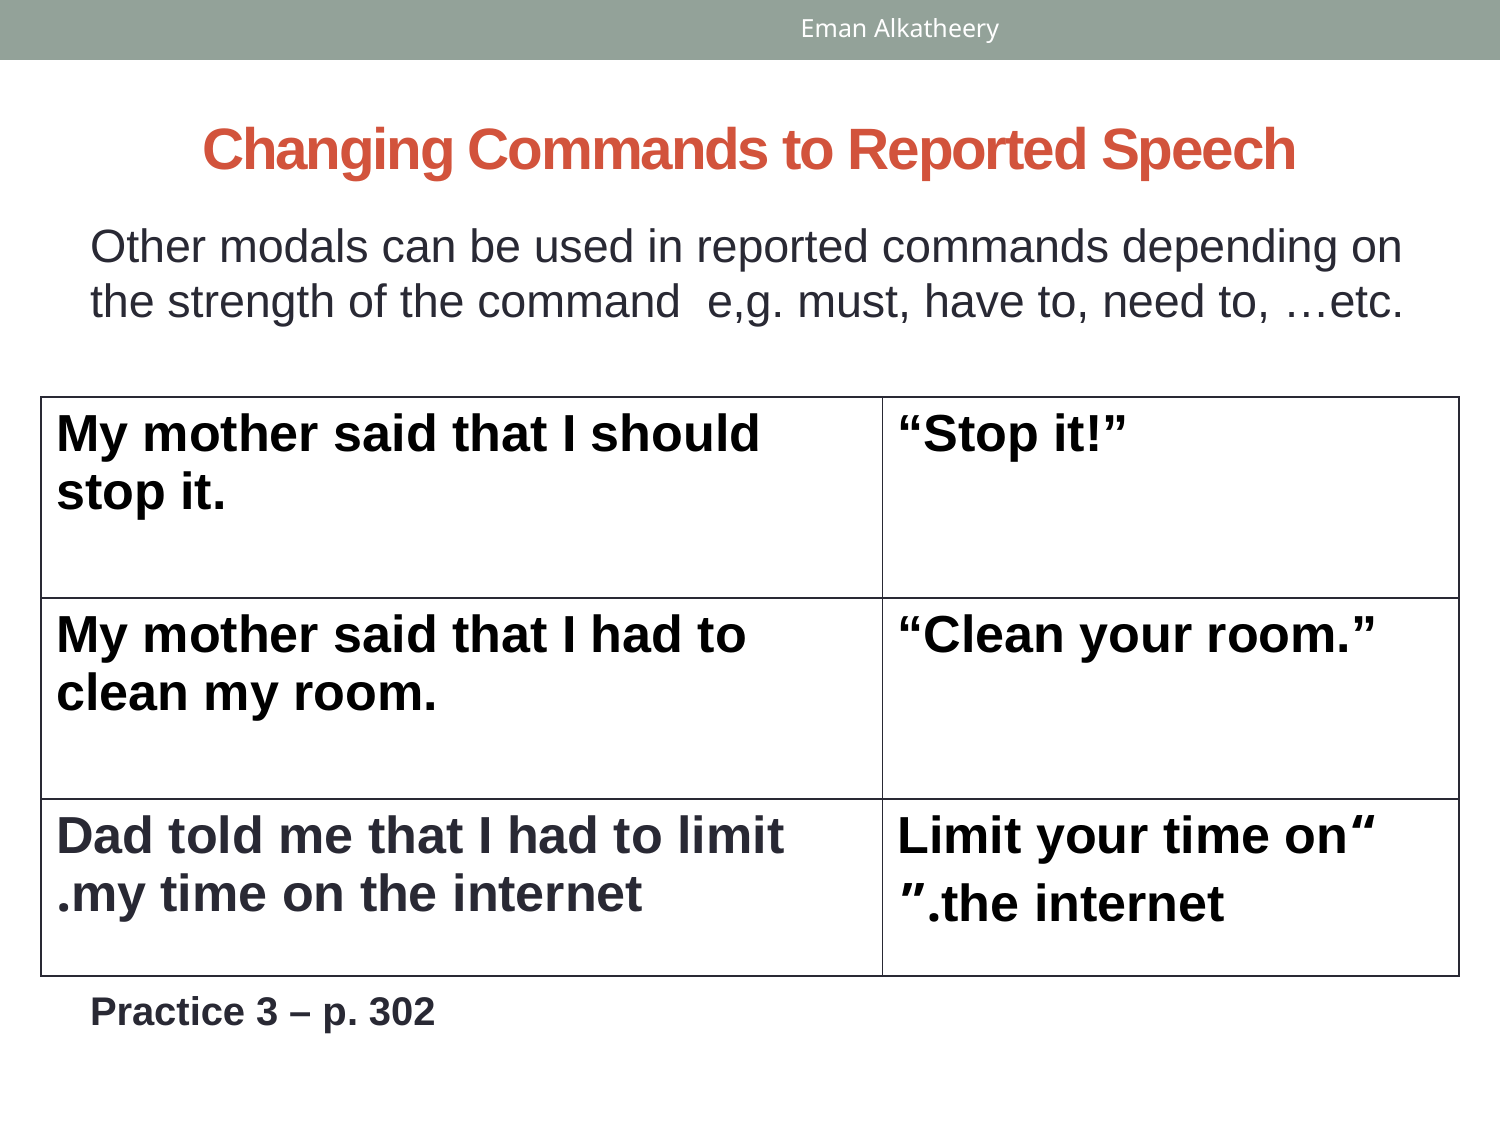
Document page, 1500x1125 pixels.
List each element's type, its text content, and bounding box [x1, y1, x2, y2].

table_cell Dad told me that I had to limit my time on the internet. [42, 800, 882, 975]
table_header “Stop it!” [883, 398, 1458, 597]
list Other modals can be used in reported commands depending on the strength of the command e,g. must, have to, need to, …etc. Practice 3 – p. 302 [75, 977, 1425, 1094]
table_cell My mother said that I had to clean my room. [42, 599, 882, 798]
footer Eman Alkatheery [562, 3, 1238, 57]
list Other modals can be used in reported commands depending on the strength of the command e,g. must, have to, need to, …etc. Practice 3 – p. 302 [75, 208, 1425, 396]
table_header My mother said that I should stop it. [42, 398, 882, 597]
table_cell “Clean your room.” [883, 599, 1458, 798]
title Changing Commands to Reported Speech [75, 78, 1425, 208]
table_cell “Limit your time on the internet.” [883, 800, 1458, 975]
